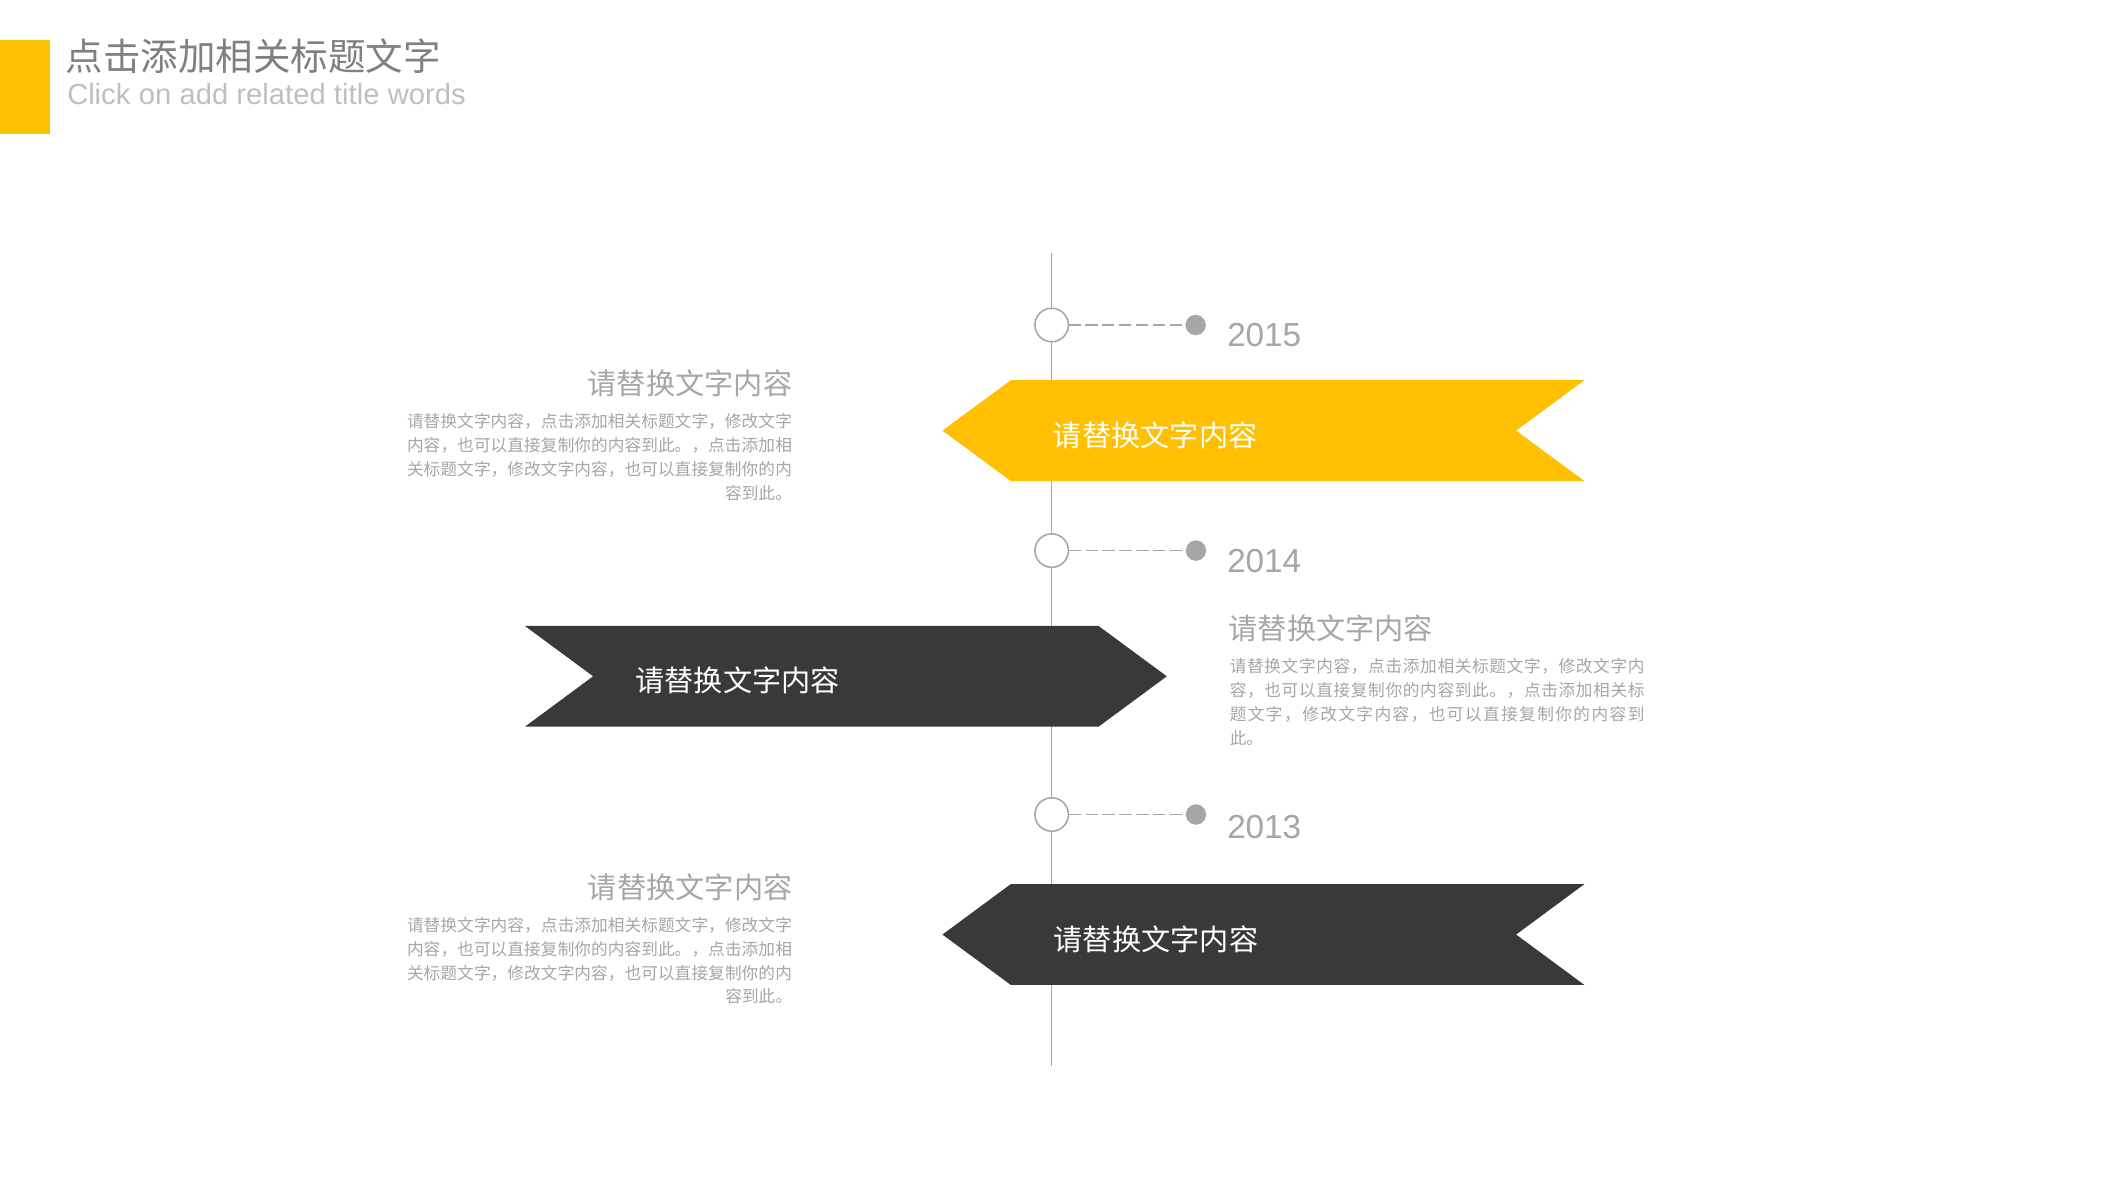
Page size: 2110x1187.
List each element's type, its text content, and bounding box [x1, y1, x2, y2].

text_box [1034, 533, 1196, 568]
text_box 2013 [1212, 789, 1317, 853]
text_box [387, 350, 809, 512]
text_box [942, 380, 1585, 481]
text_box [387, 854, 809, 1016]
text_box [524, 625, 1167, 727]
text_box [1034, 797, 1196, 832]
text_box 点击添加相关标题文字 [49, 25, 524, 97]
text_box 2014 [1212, 523, 1317, 587]
text_box Click on add related title words [51, 67, 488, 119]
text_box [942, 884, 1585, 985]
text_box 2015 [1212, 298, 1317, 361]
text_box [1212, 596, 1660, 733]
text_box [1034, 308, 1196, 342]
